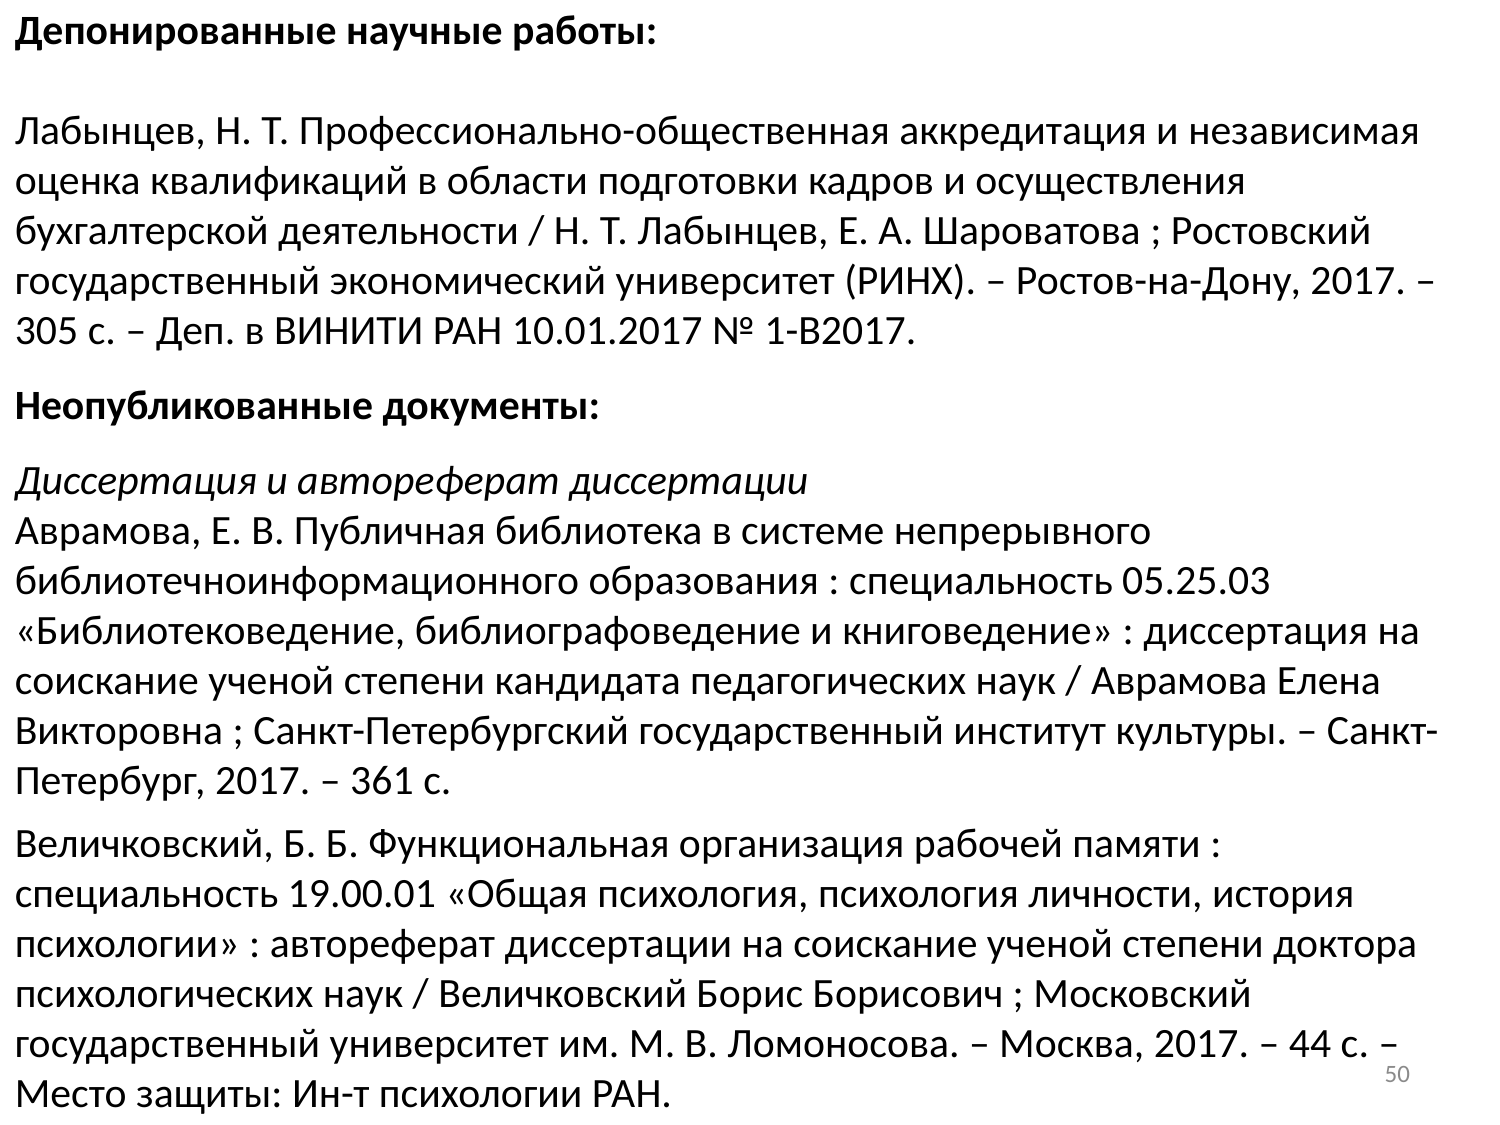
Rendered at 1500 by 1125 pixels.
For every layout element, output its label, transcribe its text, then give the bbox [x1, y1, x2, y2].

text_box Депонированные научные работы: Лабынцев, Н. Т. Профессионально-общественная аккредитация и независимая оценка квалификаций в области подготовки кадров и осуществления бухгалтерской деятельности / Н. Т. Лабынцев, Е. А. Шароватова ; Ростовский государственный экономический университет (РИНХ). – Ростов-на-Дону, 2017. – 305 с. – Деп. в ВИНИТИ РАН 10.01.2017 № 1-В2017. Неопубликованные документы: Диссертация и автореферат диссертации Аврамова, Е. В. Публичная библиотека в системе непрерывного библиотечноинформационного образования : специальность 05.25.03 «Библиотековедение, библиографоведение и книговедение» : диссертация на соискание ученой степени кандидата педагогических наук / Аврамова Елена Викторовна ; Санкт-Петербургский государственный институт культуры. – Санкт-Петербург, 2017. – 361 с. Величковский, Б. Б. Функциональная организация рабочей памяти : специальность 19.00.01 «Общая психология, психология личности, история психологии» : автореферат диссертации на соискание ученой степени доктора психологических наук / Величковский Борис Борисович ; Московский государственный университет им. М. В. Ломоносова. – Москва, 2017. – 44 с. – Место защиты: Ин-т психологии РАН. [0, 0, 1483, 1124]
